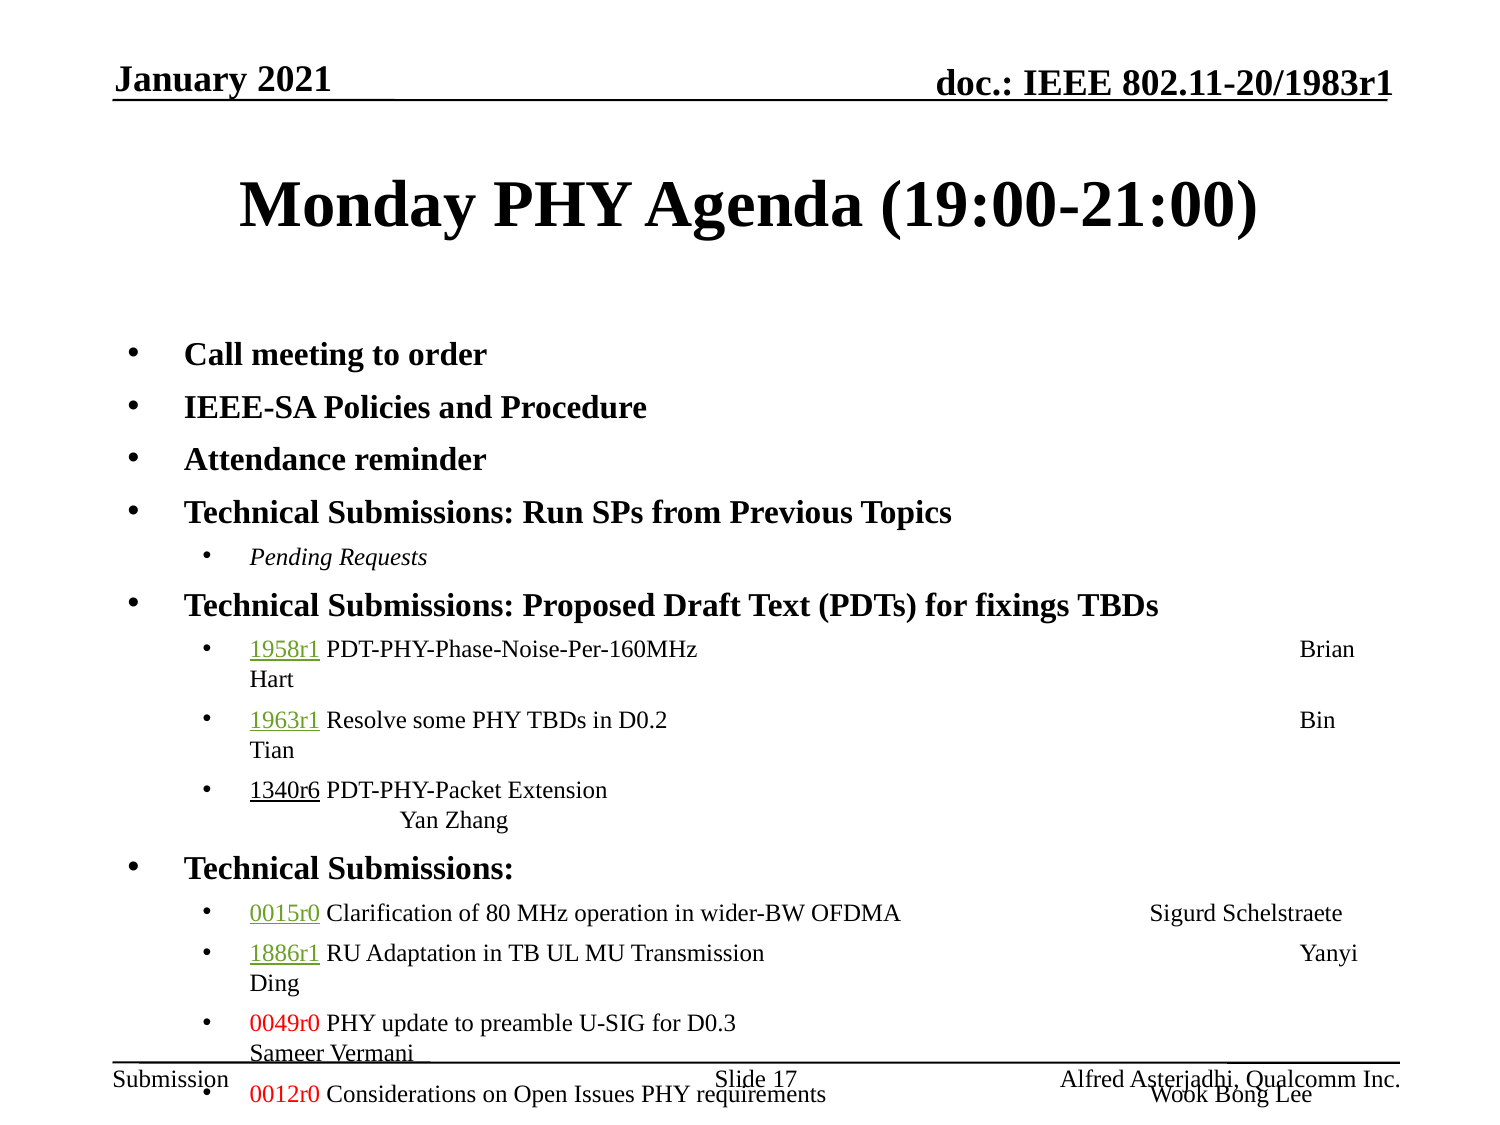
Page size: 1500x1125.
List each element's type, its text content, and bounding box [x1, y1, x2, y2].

list Call meeting to order IEEE-SA Policies and Procedure Attendance reminder Technical Submissions: Run SPs from Previous Topics Pending Requests Technical Submissions: Proposed Draft Text (PDTs) for fixings TBDs 1958r1 PDT-PHY-Phase-Noise-Per-160MHz Brian Hart 1963r1 Resolve some PHY TBDs in D0.2 Bin Tian 1340r6 PDT-PHY-Packet Extension Yan Zhang Technical Submissions: 0015r0 Clarification of 80 MHz operation in wider-BW OFDMA Sigurd Schelstraete 1886r1 RU Adaptation in TB UL MU Transmission Yanyi Ding 0049r0 PHY update to preamble U-SIG for D0.3 Sameer Vermani 0012r0 Considerations on Open Issues PHY requirements Wook Bong Lee AoB: Recess [112, 324, 1388, 1063]
footer Alfred Asterjadhi, Qualcomm Inc. [878, 1061, 1402, 1093]
slide_number Slide 17 [712, 1061, 800, 1123]
title Monday PHY Agenda (19:00-21:00) [112, 112, 1388, 288]
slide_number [114, 54, 423, 100]
